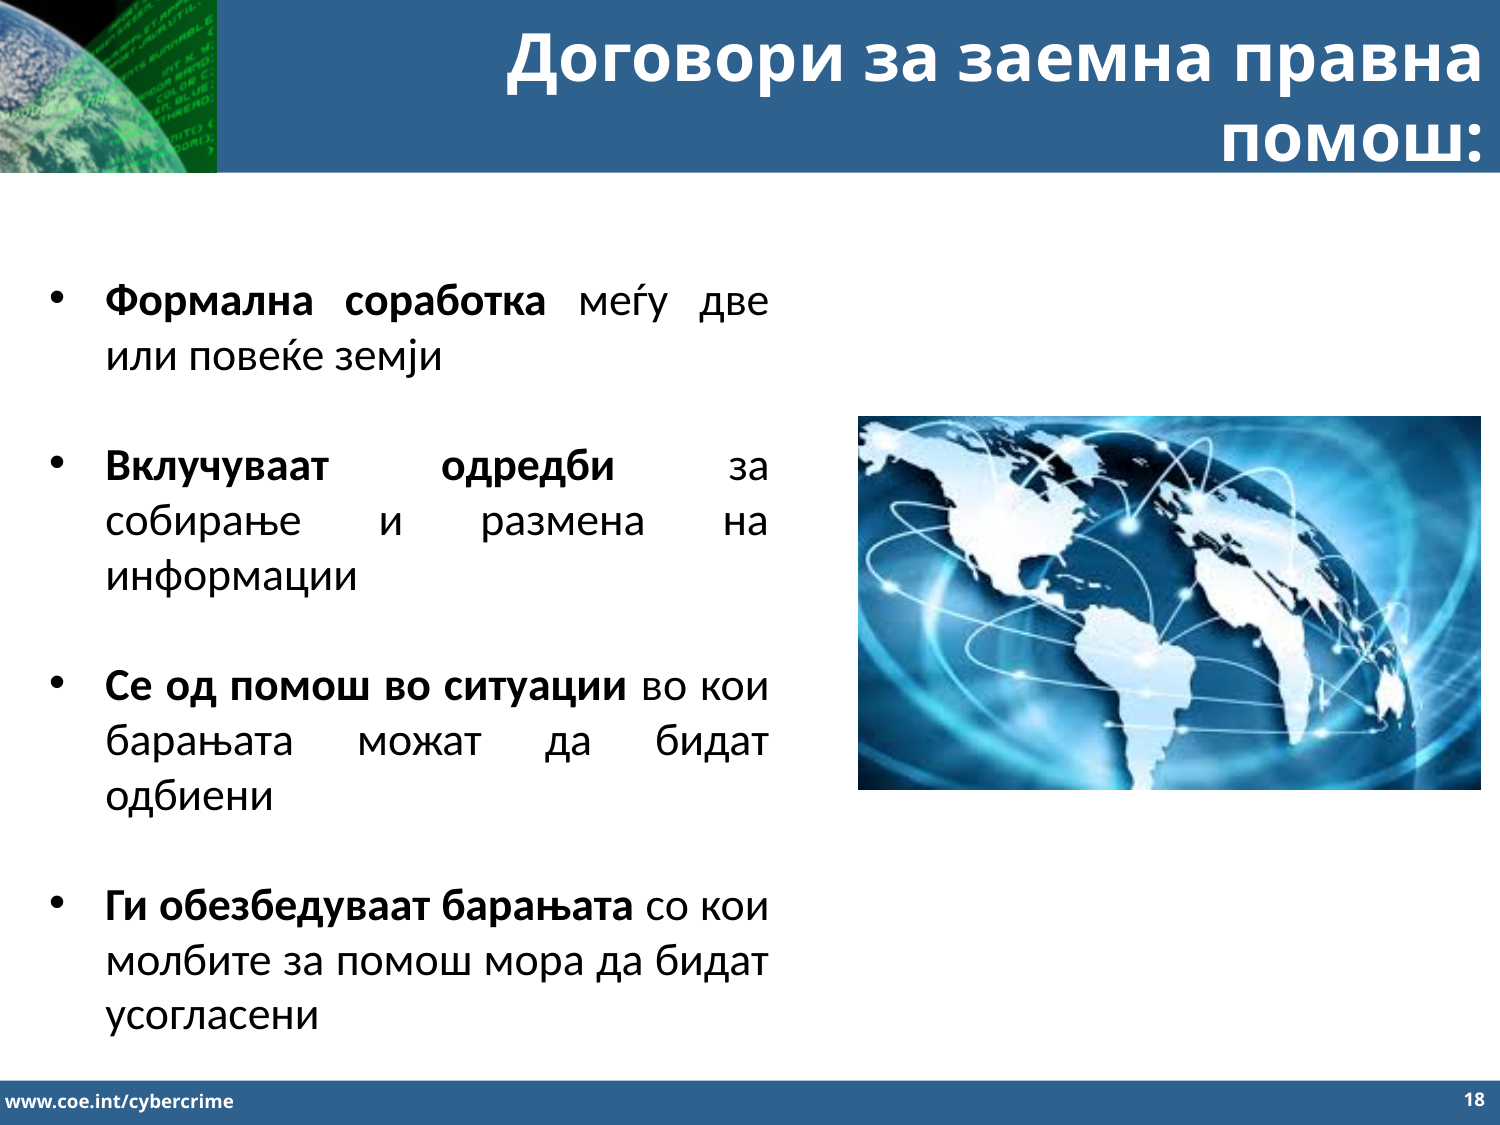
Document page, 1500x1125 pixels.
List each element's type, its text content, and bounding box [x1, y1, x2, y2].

picture [858, 416, 1481, 790]
picture [0, 1, 217, 173]
slide_number 18 [1149, 1079, 1500, 1125]
text_box Формална соработка меѓу две или повеќе земји Вклучуваат одредби за собирање и размена на информации Се од помош во ситуации во кои барањата можат да бидат одбиени Ги обезбедуваат барањата со кои молбите за помош мора да бидат усогласени [34, 262, 785, 1047]
text_box Договори за заемна правна помош: [280, 18, 1500, 171]
